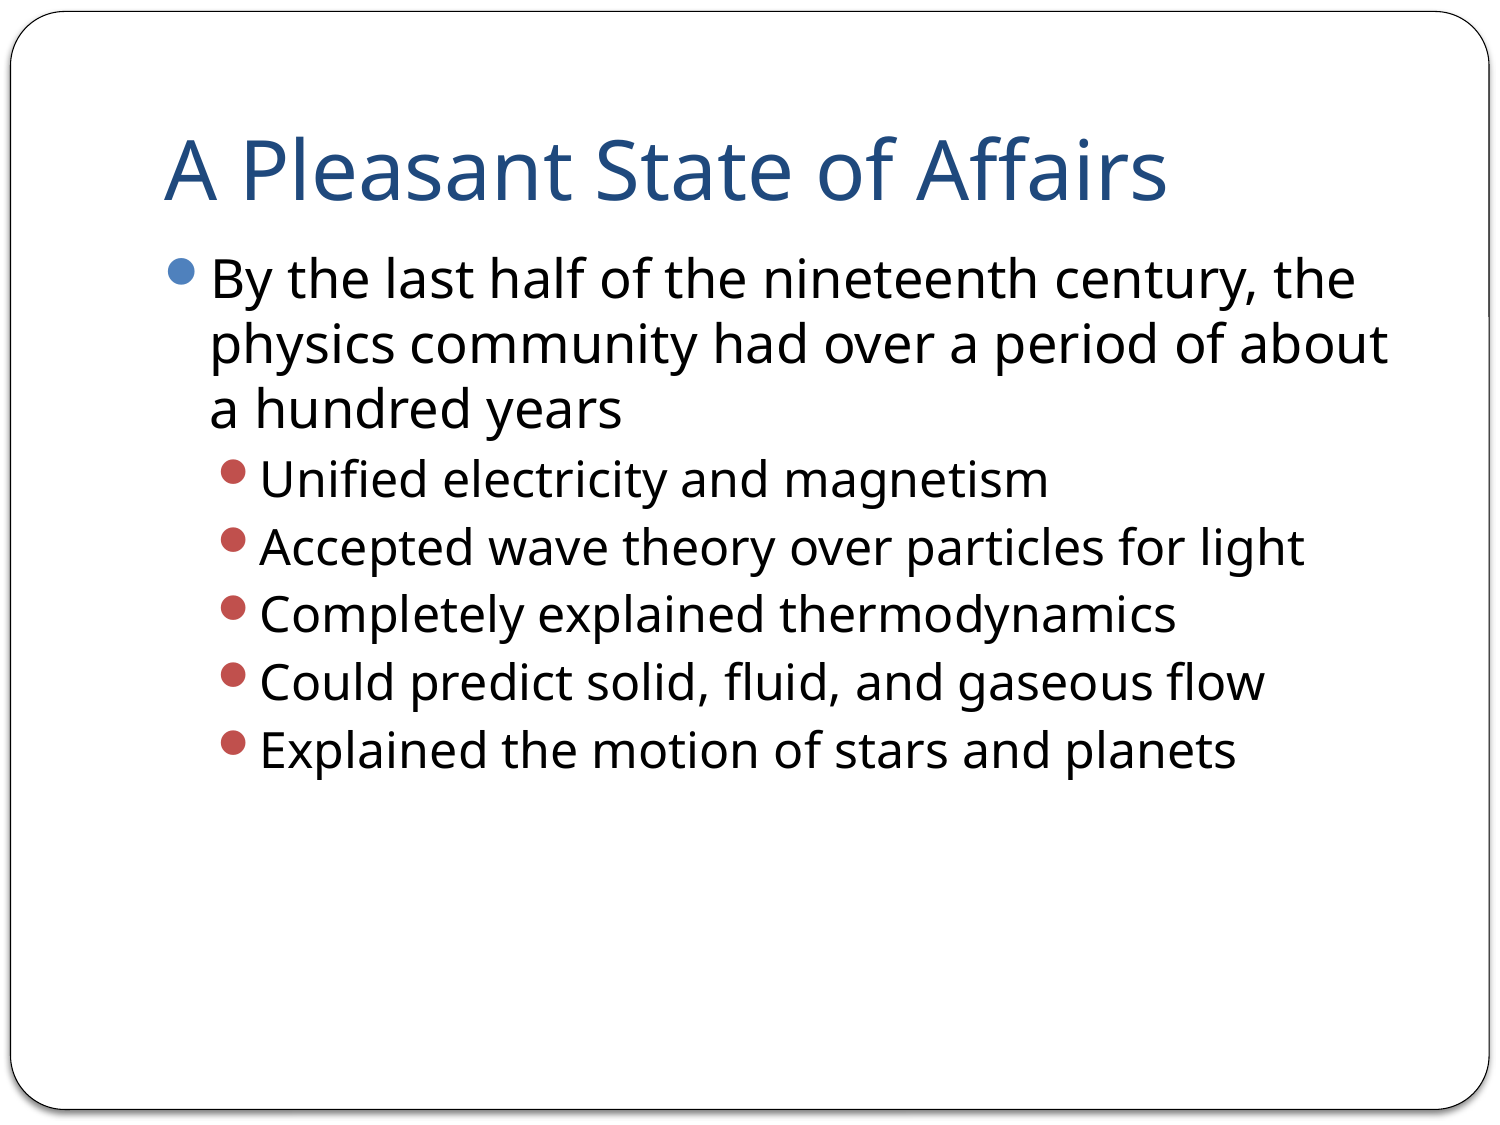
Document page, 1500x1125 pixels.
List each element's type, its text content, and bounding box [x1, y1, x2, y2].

list By the last half of the nineteenth century, the physics community had over a period of about a hundred years Unified electricity and magnetism Accepted wave theory over particles for light Completely explained thermodynamics Could predict solid, fluid, and gaseous flow Explained the motion of stars and planets [150, 237, 1425, 988]
title A Pleasant State of Affairs [150, 45, 1425, 233]
